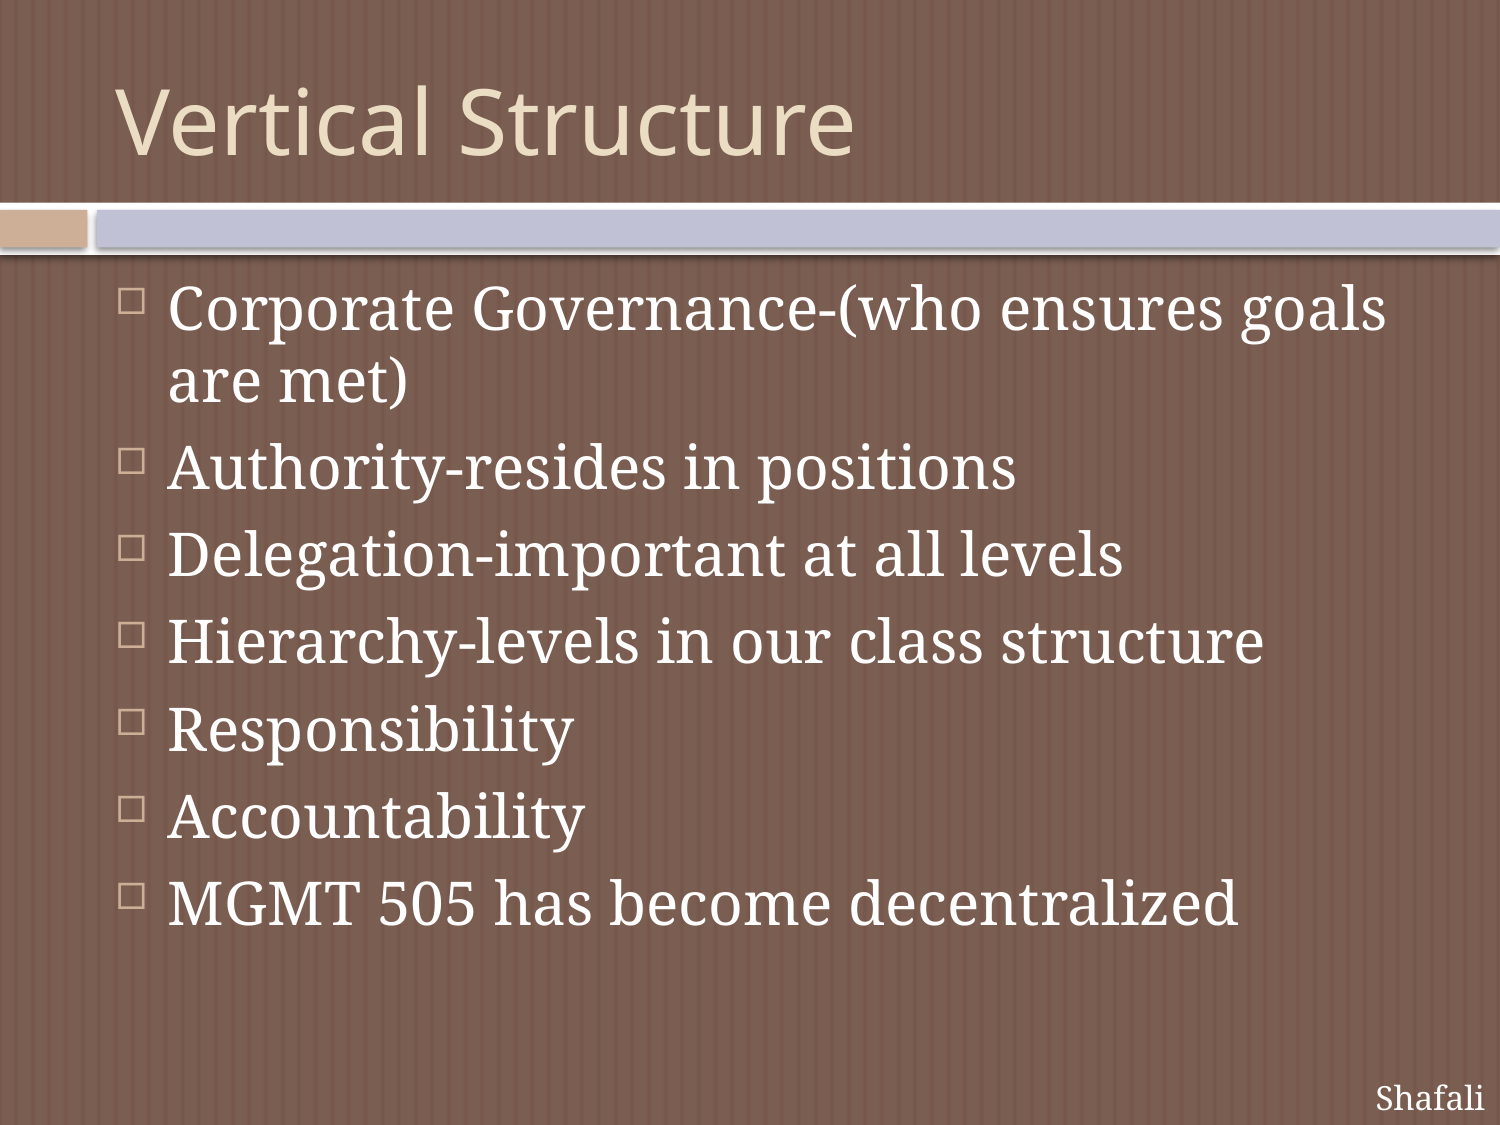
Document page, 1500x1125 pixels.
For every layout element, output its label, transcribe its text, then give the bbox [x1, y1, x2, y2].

title Vertical Structure [100, 37, 1439, 201]
list Corporate Governance-(who ensures goals are met) Authority-resides in positions Delegation-important at all levels Hierarchy-levels in our class structure Responsibility Accountability MGMT 505 has become decentralized [100, 262, 1439, 1001]
text_box Shafali [1175, 1069, 1500, 1125]
